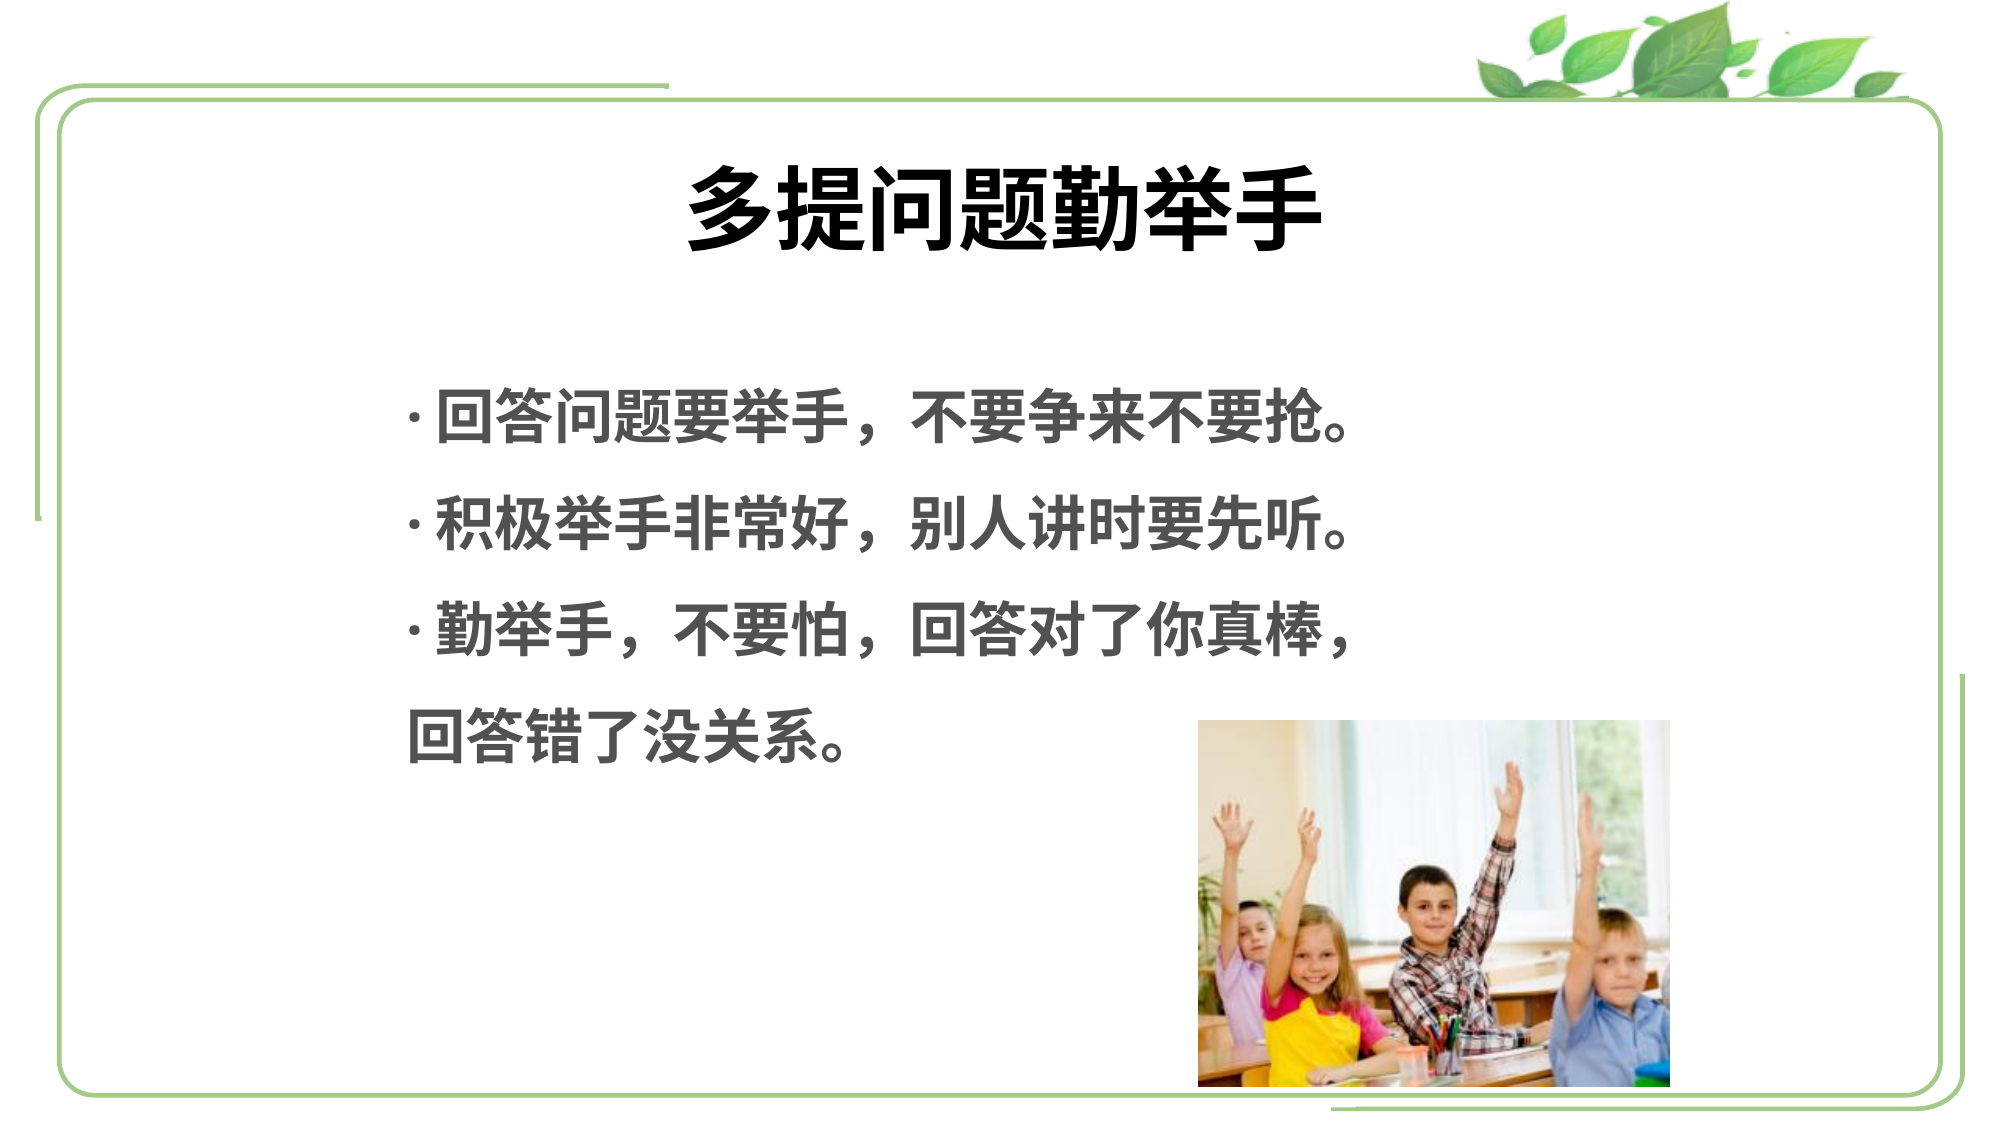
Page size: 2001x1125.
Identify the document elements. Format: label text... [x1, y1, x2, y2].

picture [1198, 720, 1670, 1087]
list ·回答问题要举手，不要争来不要抢。 ·积极举手非常好，别人讲时要先听。 ·勤举手，不要怕，回答对了你真棒， 回答错了没关系。 [391, 335, 1518, 873]
title 多提问题勤举手 [646, 137, 1363, 299]
